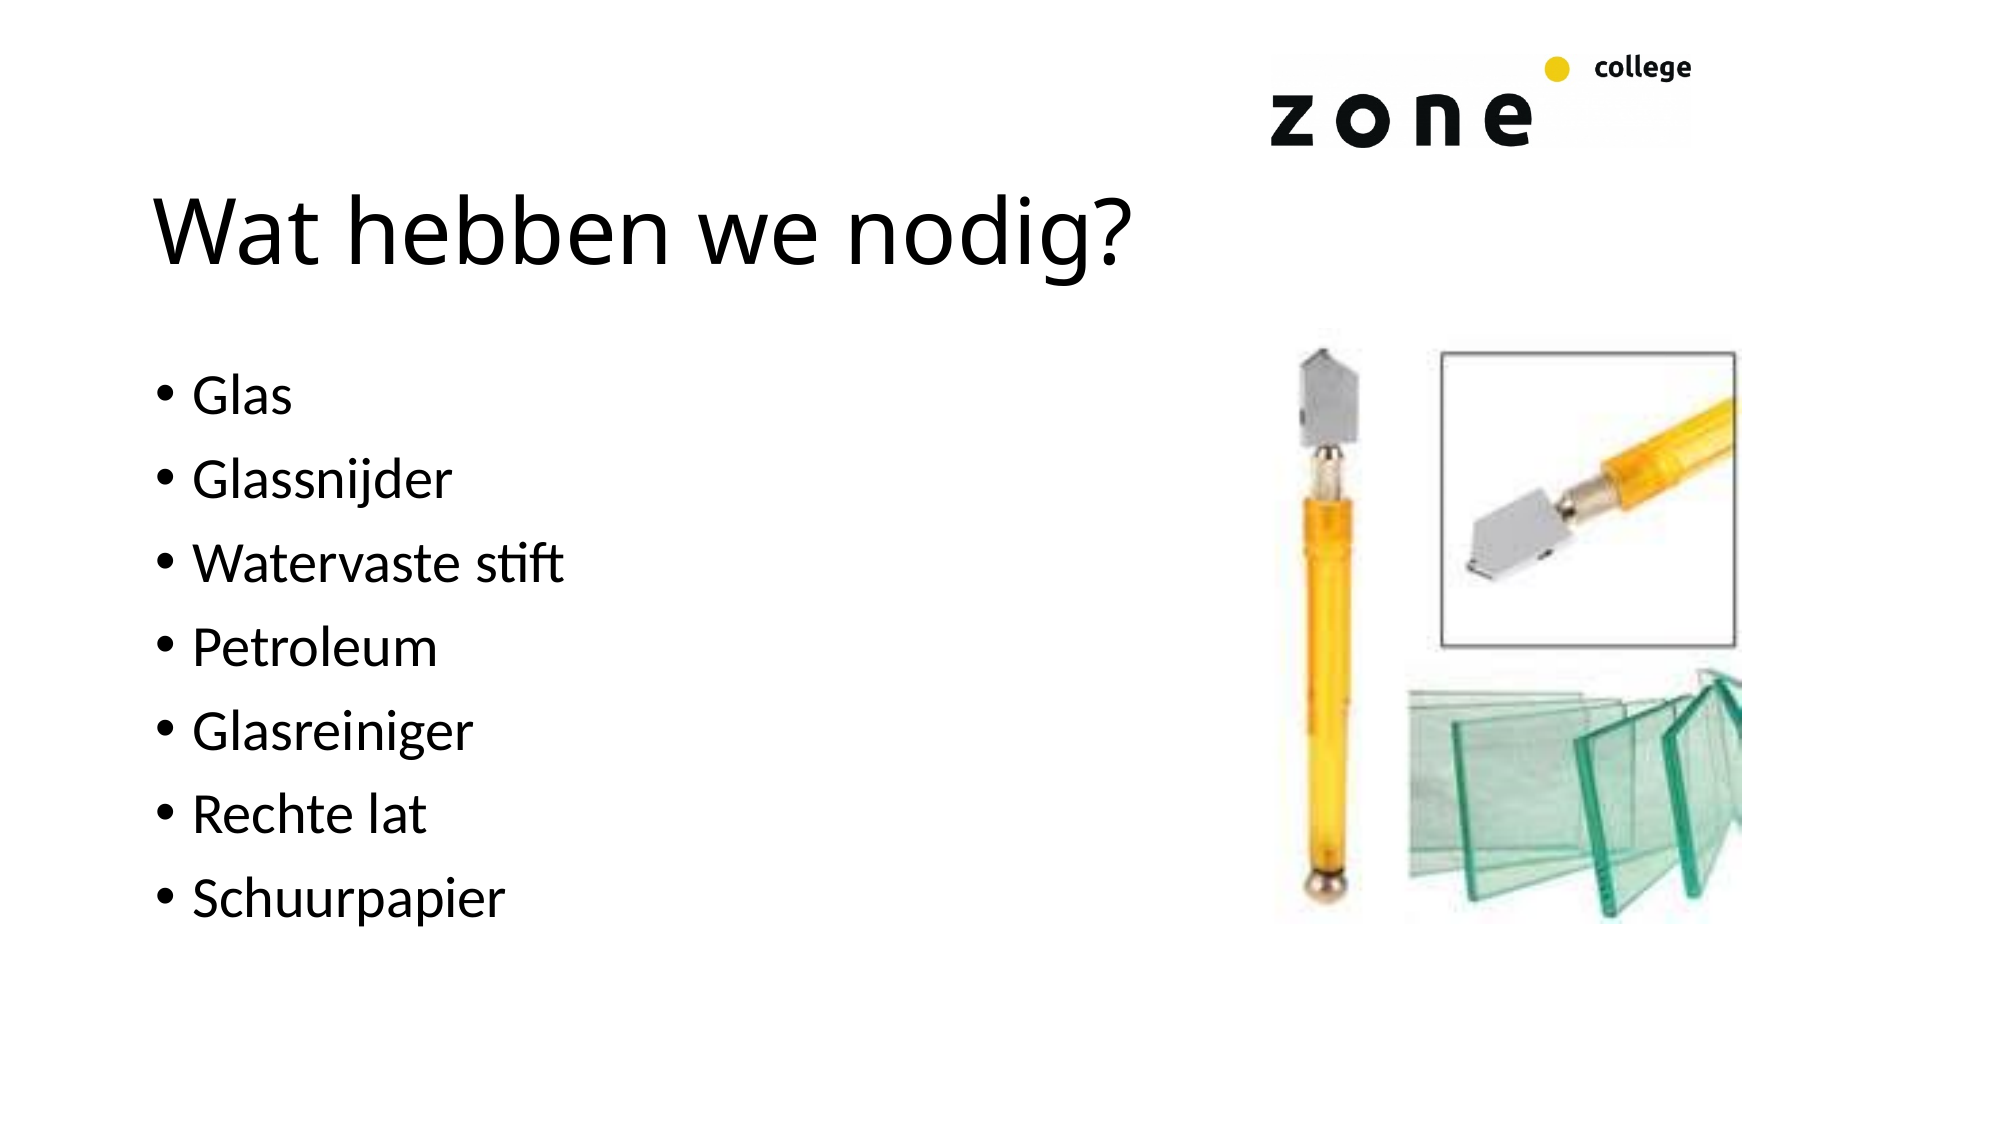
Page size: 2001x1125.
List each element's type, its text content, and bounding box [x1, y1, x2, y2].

picture [1271, 54, 1691, 148]
list Glas Glassnijder Watervaste stift Petroleum Glasreiniger Rechte lat Schuurpapier [140, 357, 1805, 1071]
title Wat hebben we nodig? [137, 126, 1863, 344]
picture [1146, 328, 1742, 924]
